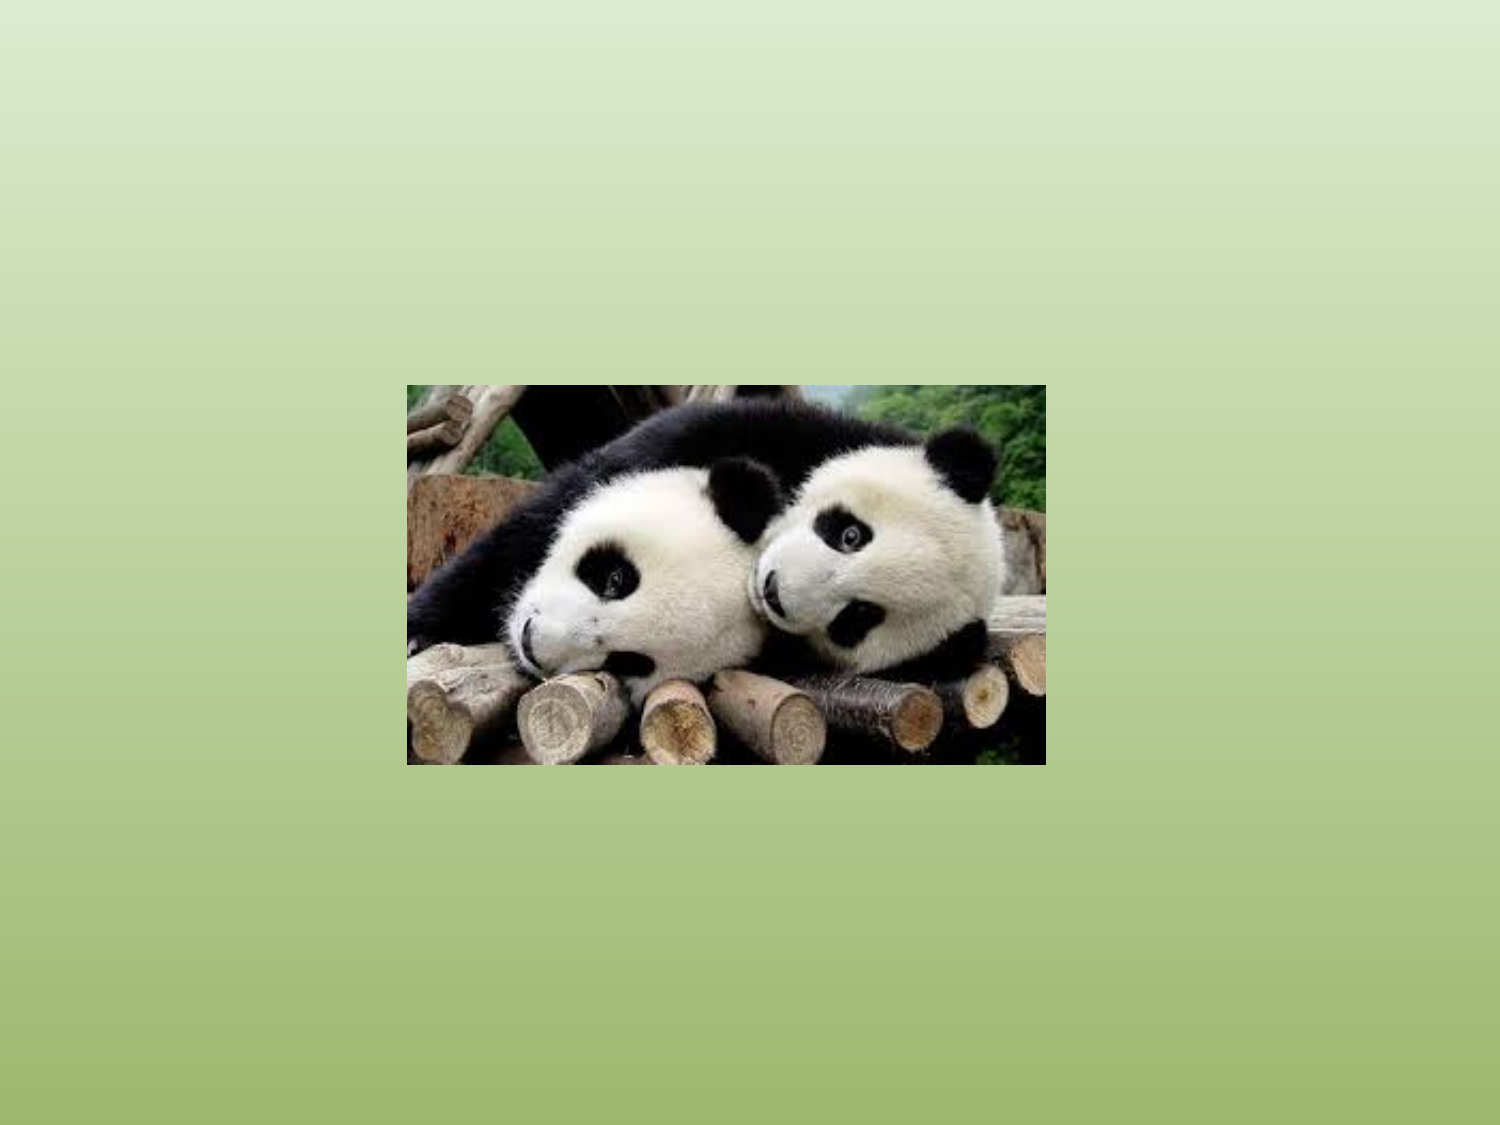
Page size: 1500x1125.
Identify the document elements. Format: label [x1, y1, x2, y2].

list [407, 385, 1046, 766]
